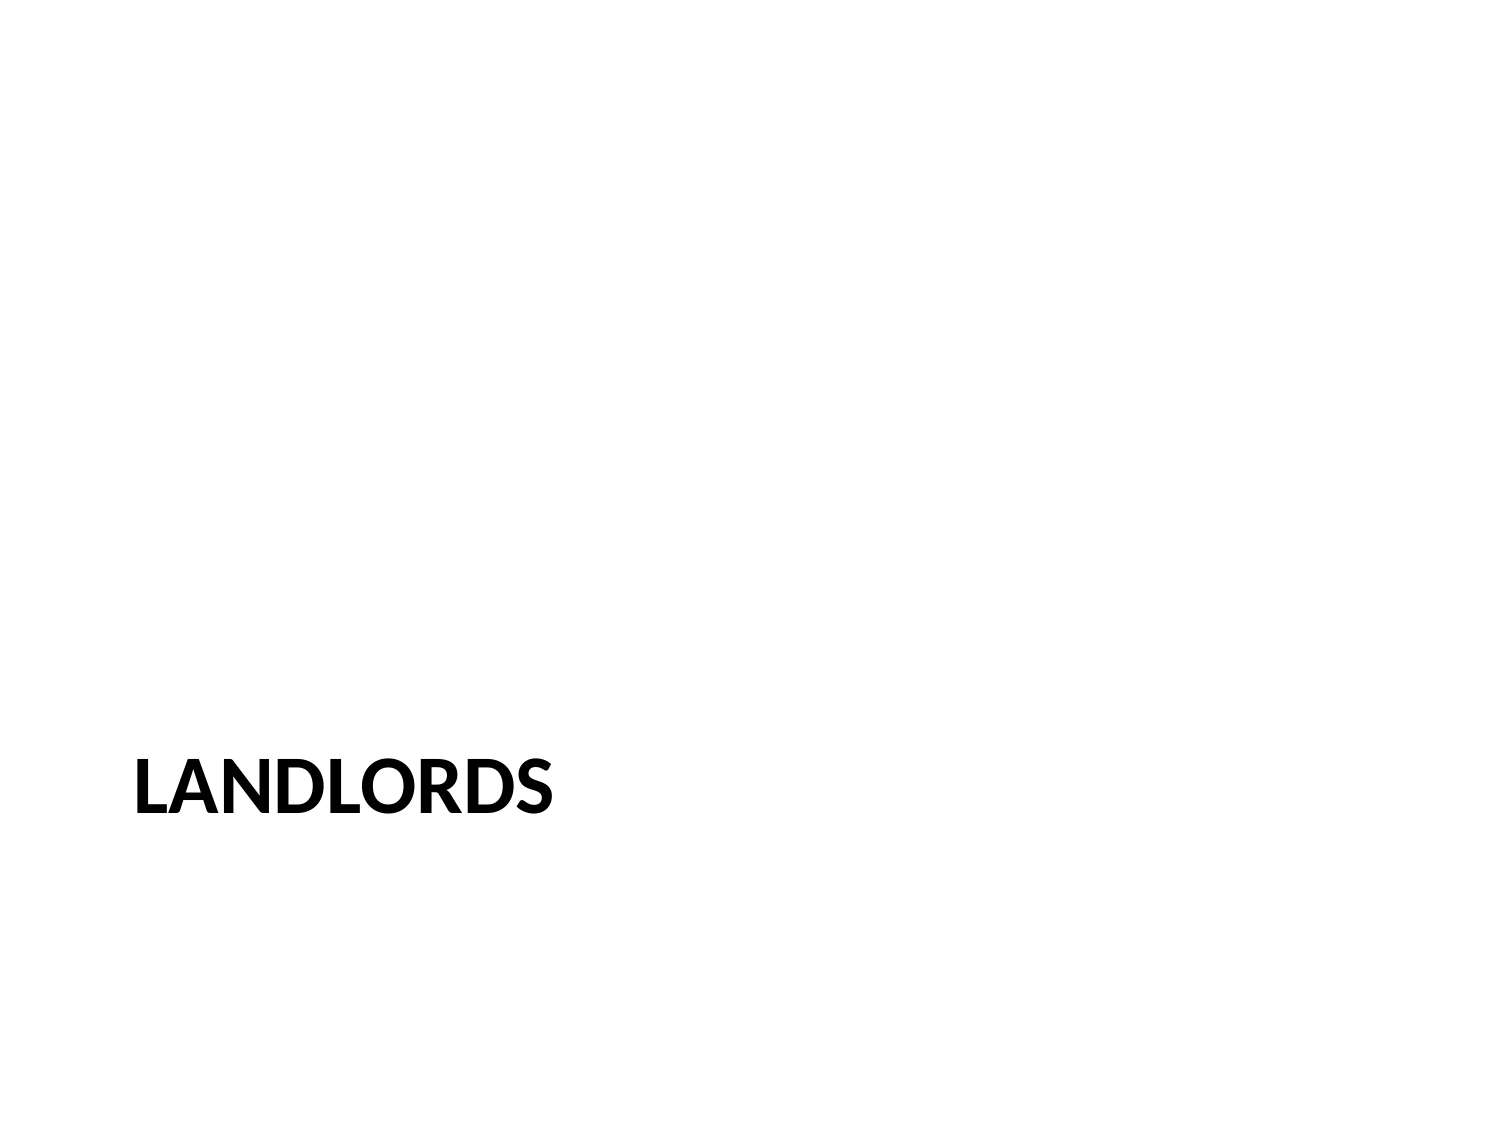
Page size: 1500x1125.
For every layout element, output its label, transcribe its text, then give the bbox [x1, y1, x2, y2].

title Landlords [118, 722, 1394, 947]
